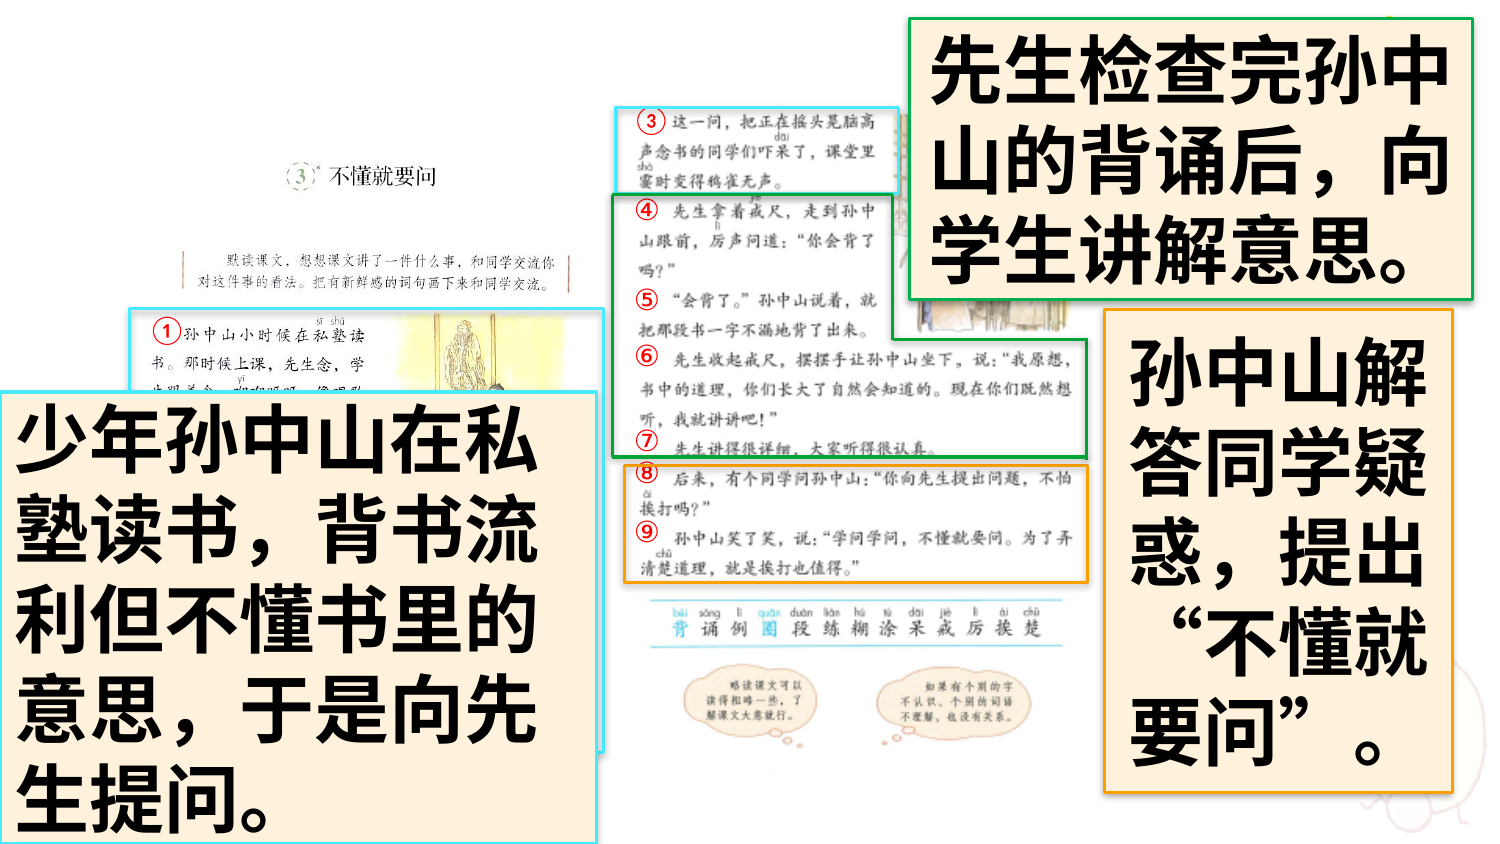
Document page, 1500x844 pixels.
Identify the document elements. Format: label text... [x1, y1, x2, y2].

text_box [611, 194, 1089, 461]
text_box 少年孙中山在私塾读书，背书流利但不懂书里的意思，于是向先生提问。 [0, 391, 597, 844]
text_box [98, 93, 1115, 801]
text_box 先生检查完孙中山的背诵后，向学生讲解意思。 [908, 17, 1473, 300]
text_box 孙中山解答同学疑惑，提出“不懂就要问”。 [1119, 309, 1453, 793]
